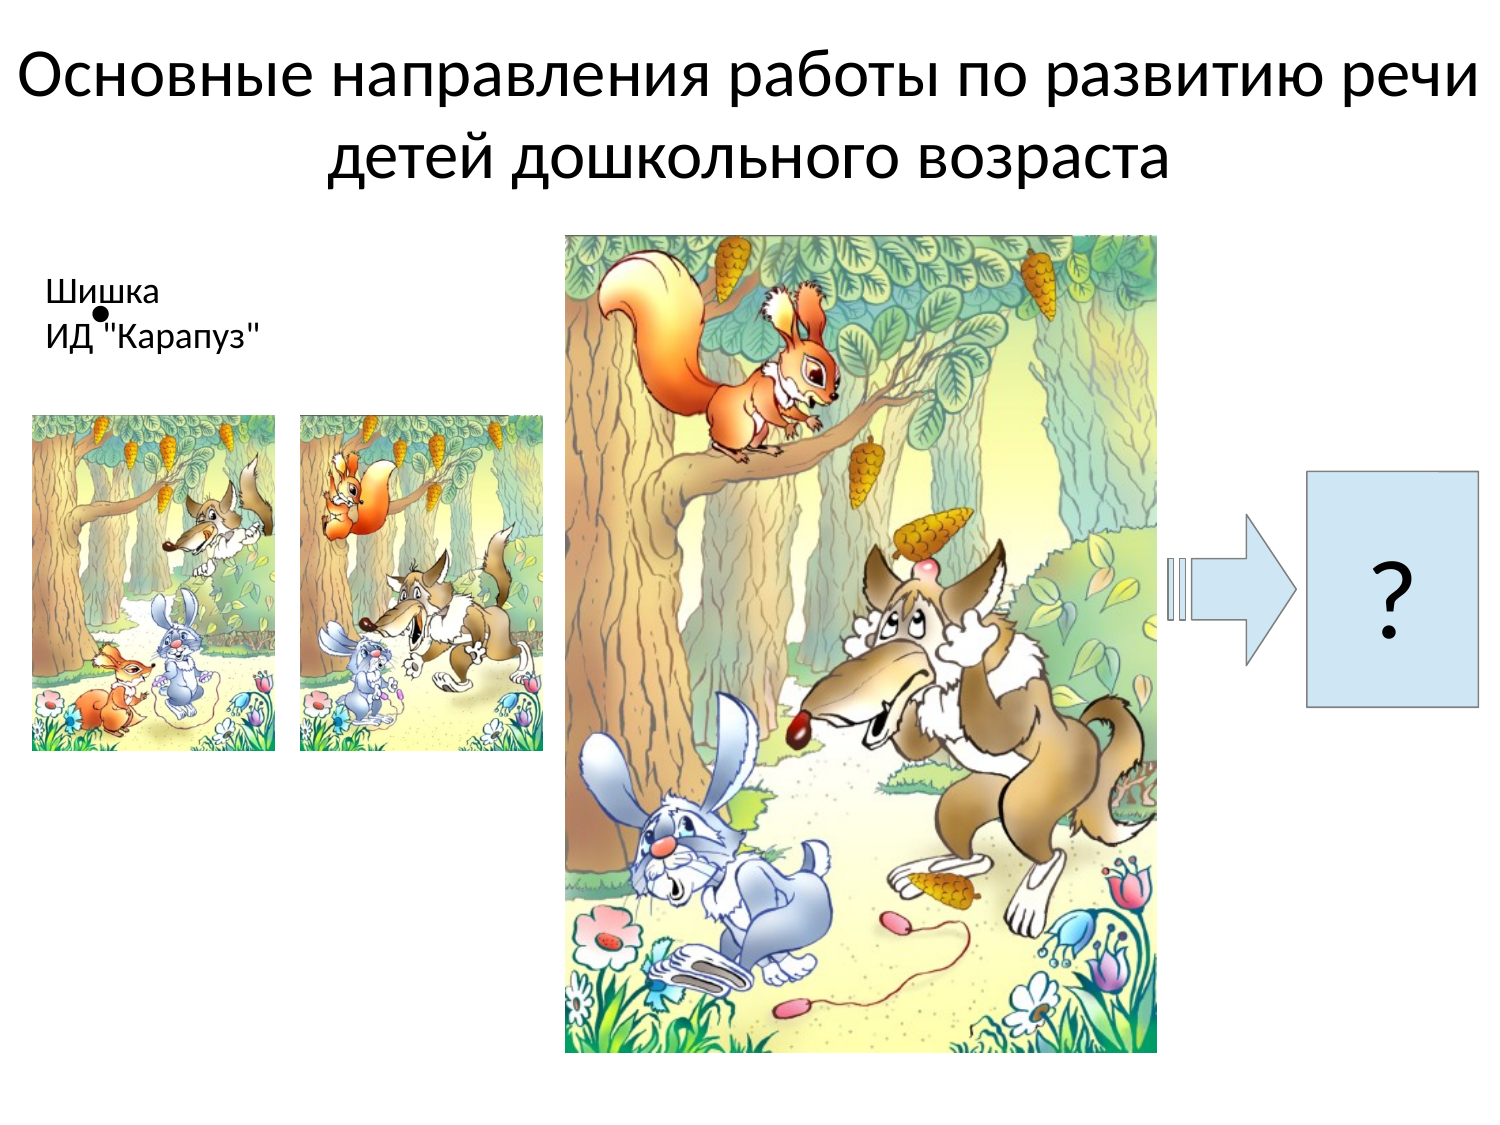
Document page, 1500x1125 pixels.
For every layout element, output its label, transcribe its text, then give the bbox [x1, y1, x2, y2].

text_box [1179, 558, 1186, 620]
subtitle [1162, 269, 1425, 1013]
subtitle [74, 269, 559, 1013]
picture [299, 415, 543, 751]
text_box [1191, 514, 1297, 666]
text_box [1167, 558, 1174, 620]
text_box Основные направления работы по развитию речи детей дошкольного возраста [10, 0, 1490, 215]
picture [31, 415, 275, 751]
picture [564, 235, 1158, 1053]
text_box ? [1306, 471, 1479, 708]
text_box Шишка ИД "Карапуз" [32, 257, 302, 347]
